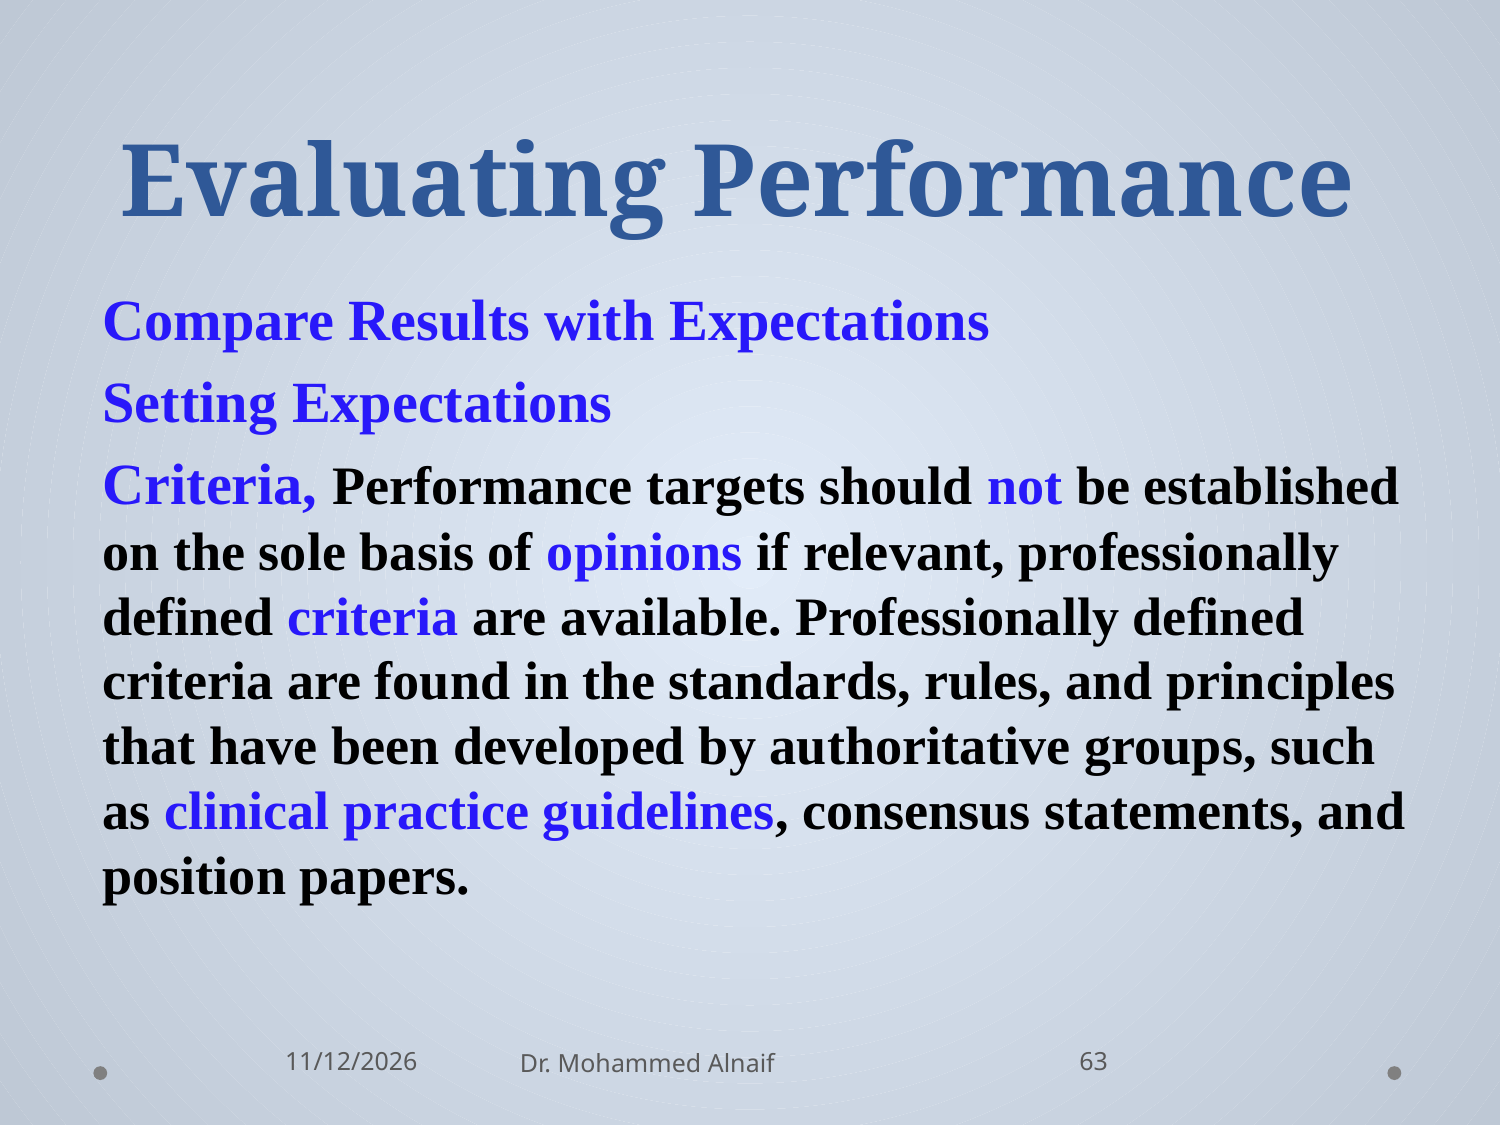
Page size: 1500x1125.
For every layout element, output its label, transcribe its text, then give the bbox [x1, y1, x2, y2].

subtitle Compare Results with Expectations Setting Expectations Criteria, Performance targets should not be established on the sole basis of opinions if relevant, professionally defined criteria are available. Professionally defined criteria are found in the standards, rules, and principles that have been developed by authoritative groups, such as clinical practice guidelines, consensus statements, and position papers. [87, 275, 1425, 1001]
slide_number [75, 1025, 425, 1100]
slide_number 63 [1074, 1025, 1425, 1100]
footer Dr. Mohammed Alnaif [512, 1025, 988, 1100]
title Evaluating Performance [100, 78, 1376, 244]
